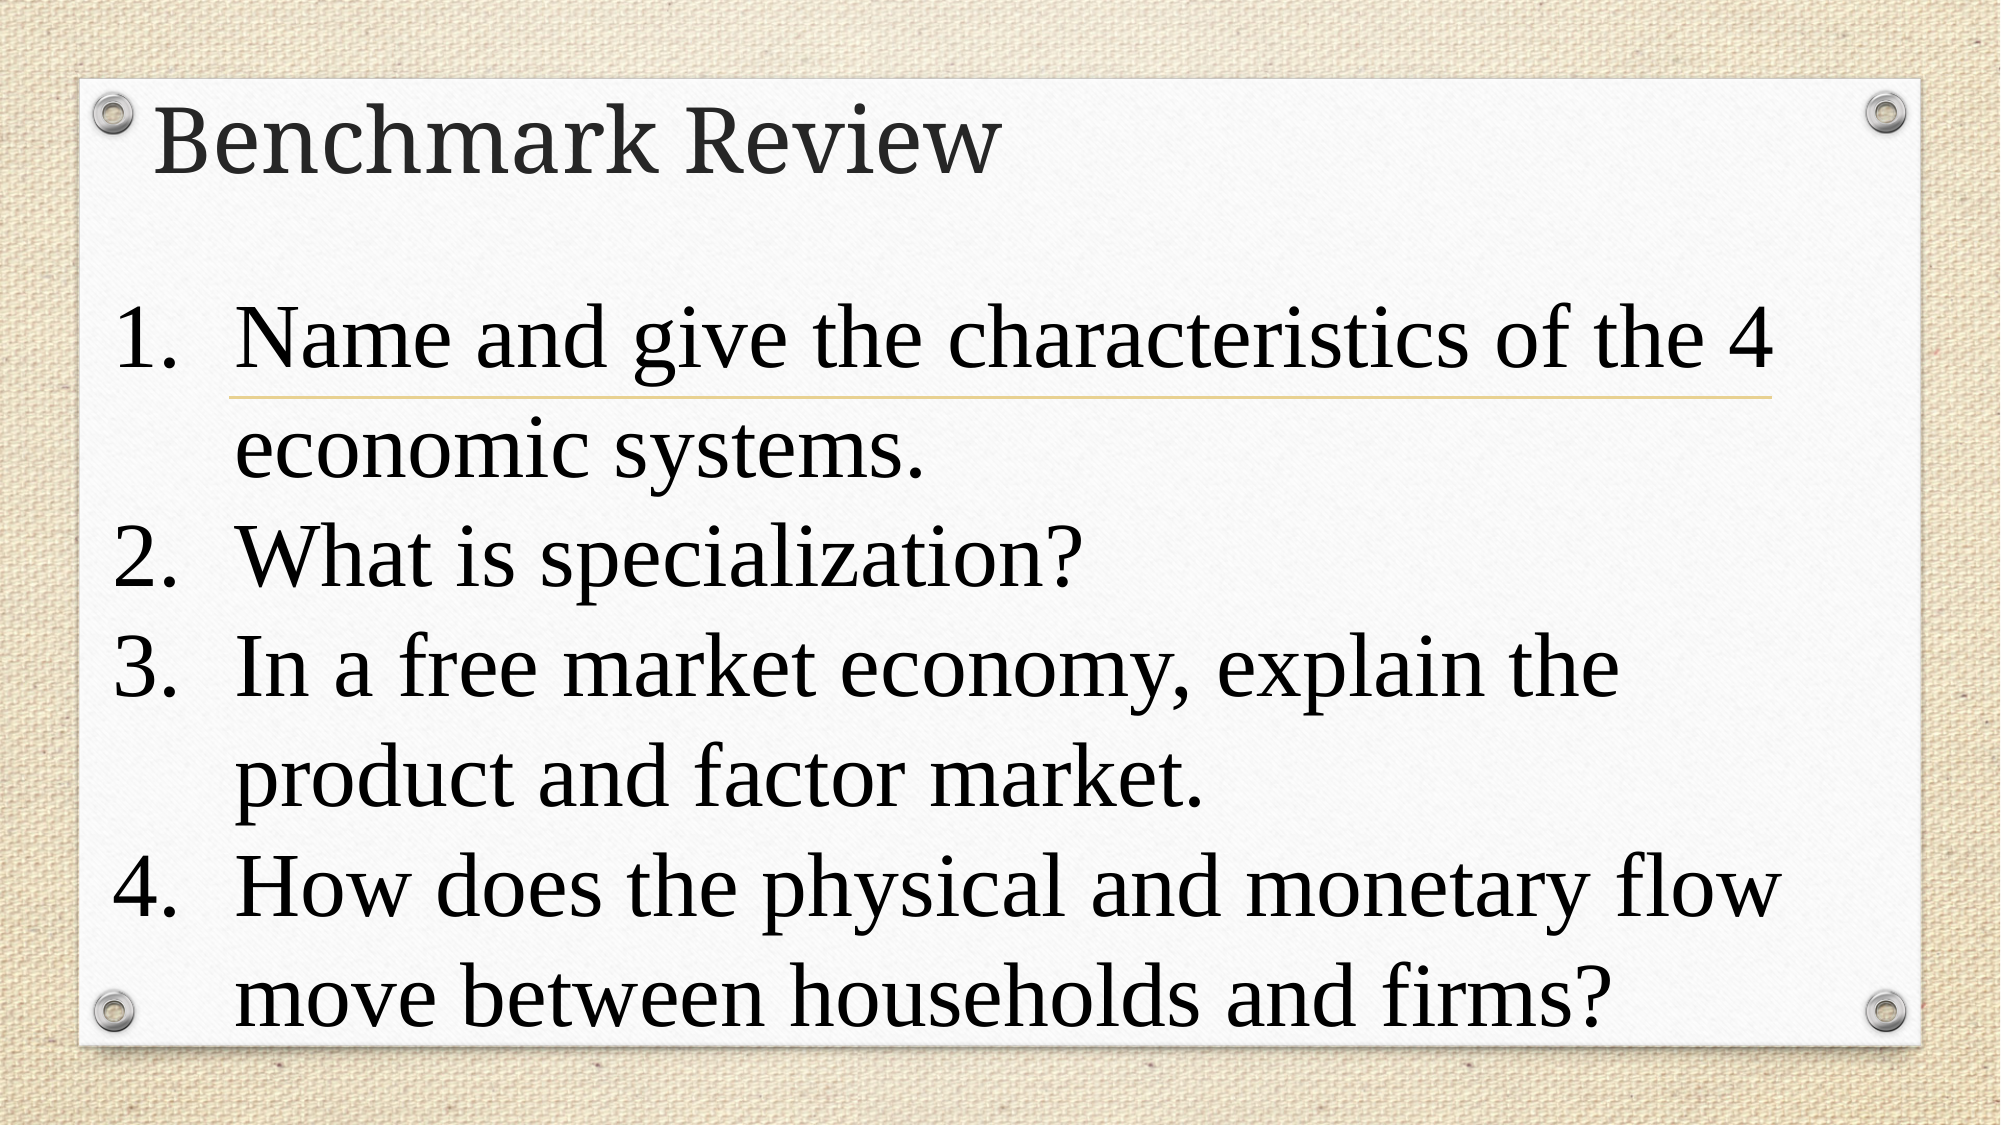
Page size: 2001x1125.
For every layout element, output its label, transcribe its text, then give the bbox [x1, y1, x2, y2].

picture [0, 0, 2001, 1125]
title Benchmark Review [0, 29, 1366, 244]
text_box Name and give the characteristics of the 4 economic systems. What is specialization? In a free market economy, explain the product and factor market. How does the physical and monetary flow move between households and firms? [97, 267, 1903, 1053]
